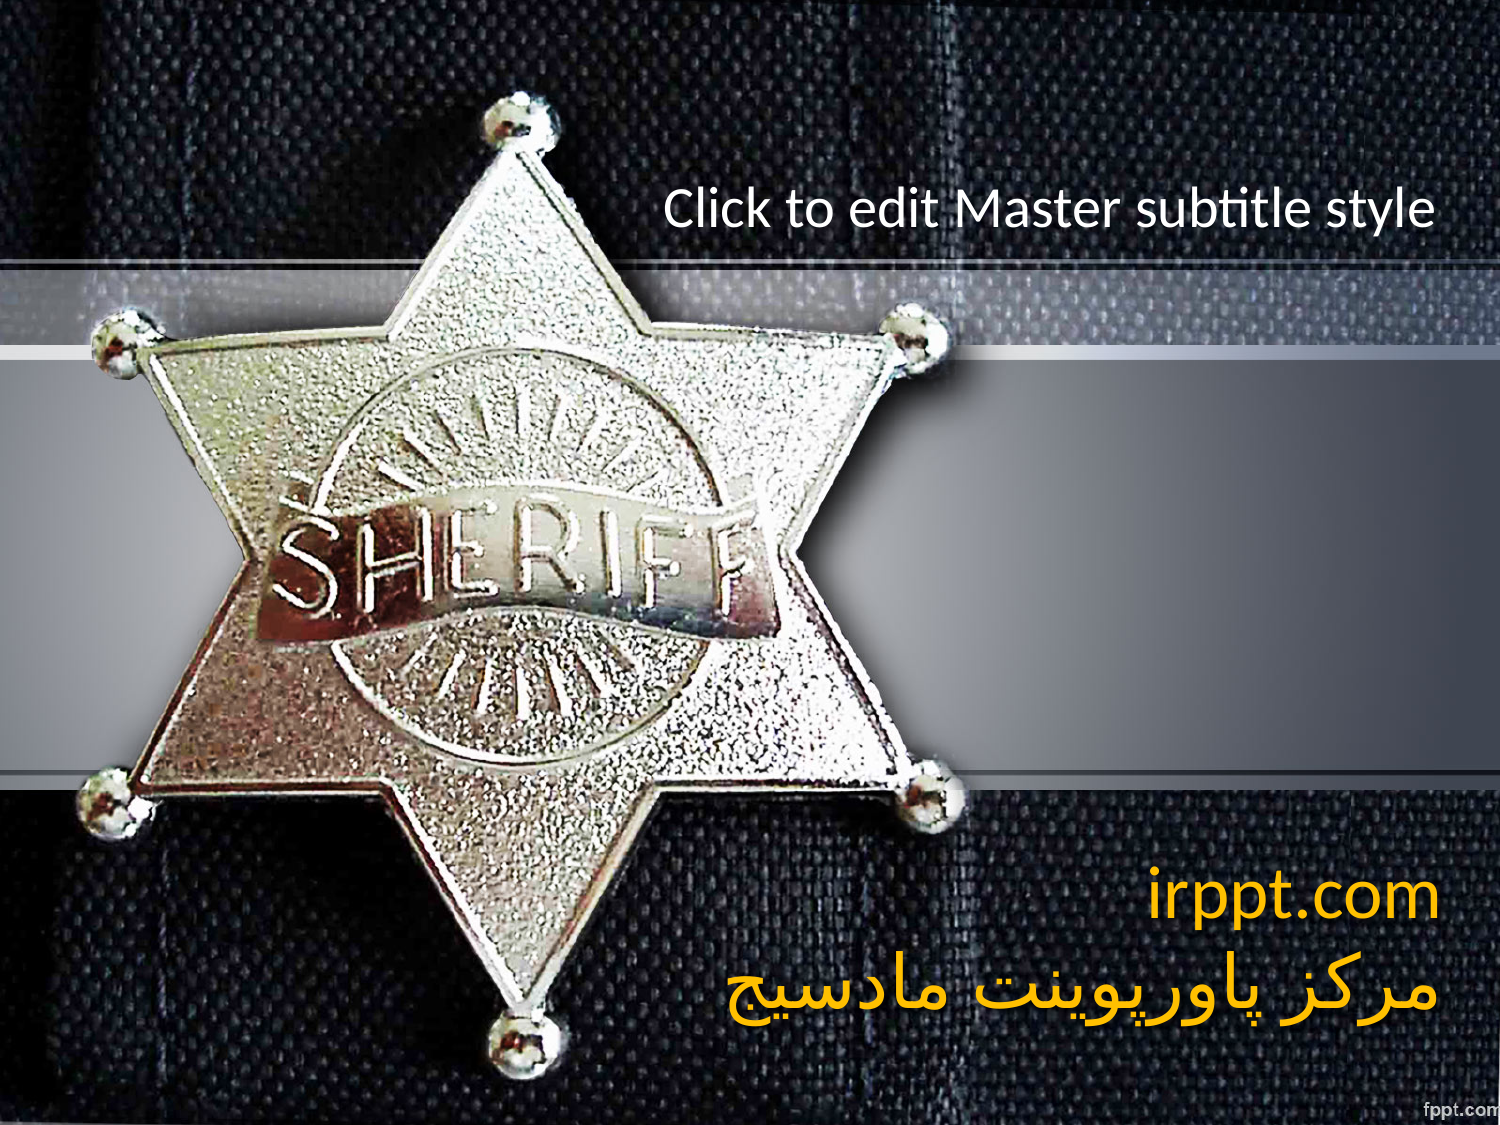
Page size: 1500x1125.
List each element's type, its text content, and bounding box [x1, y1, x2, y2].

subtitle Click to edit Master subtitle style [98, 161, 1452, 262]
title irppt.com مرکز پاورپوینت مادسیج [105, 808, 1459, 1060]
picture [0, 0, 1500, 1125]
